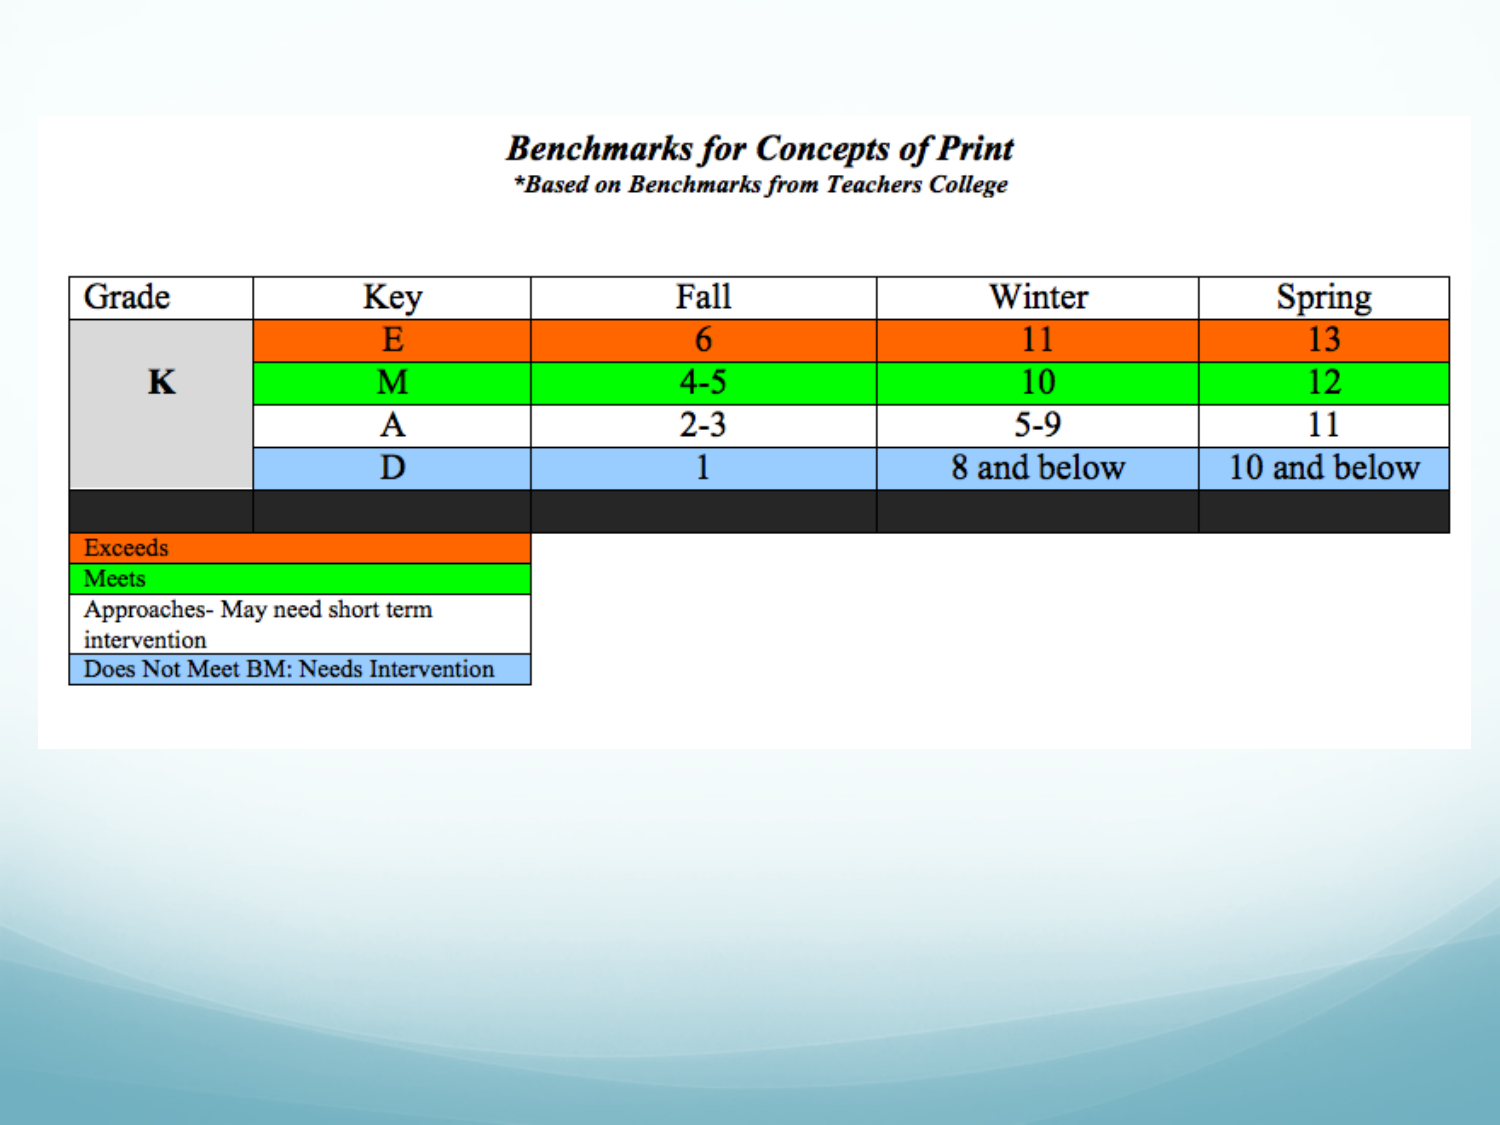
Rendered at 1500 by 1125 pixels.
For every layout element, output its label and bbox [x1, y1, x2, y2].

picture [37, 116, 1471, 750]
